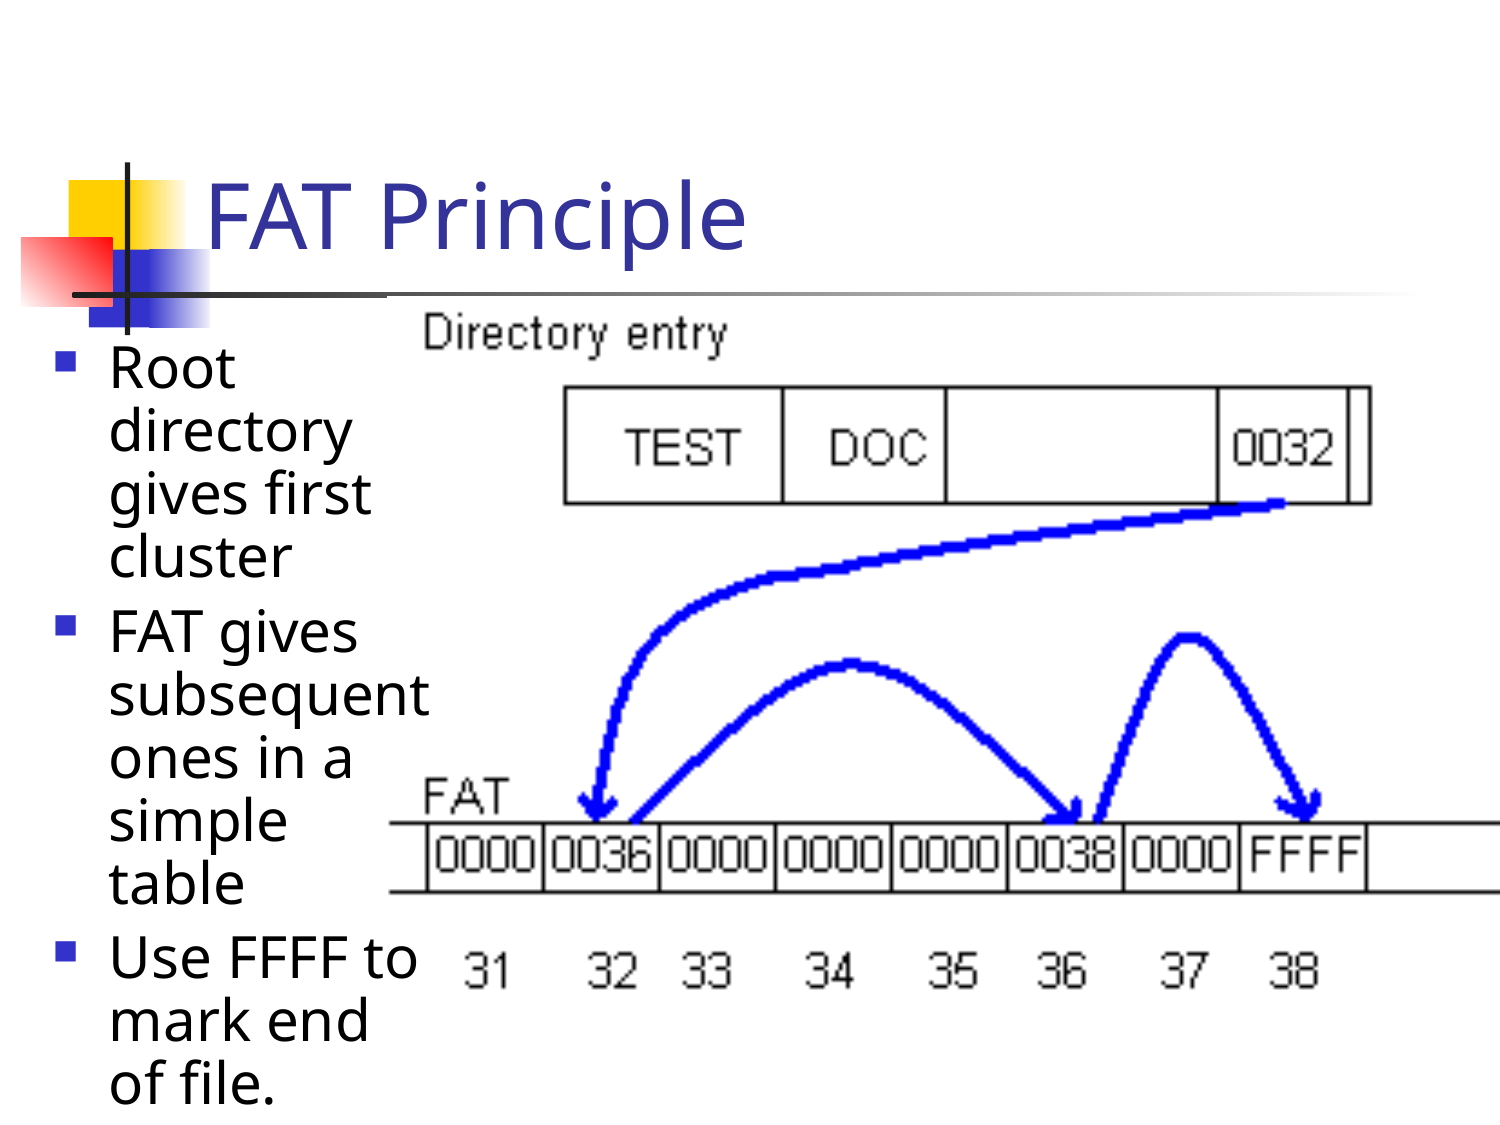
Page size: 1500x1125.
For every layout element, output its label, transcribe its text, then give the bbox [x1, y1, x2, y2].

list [387, 296, 1500, 1026]
title FAT Principle [188, 34, 1468, 276]
list Root directory gives first cluster FAT gives subsequent ones in a simple table Use FFFF to mark end of file. [37, 330, 451, 1088]
